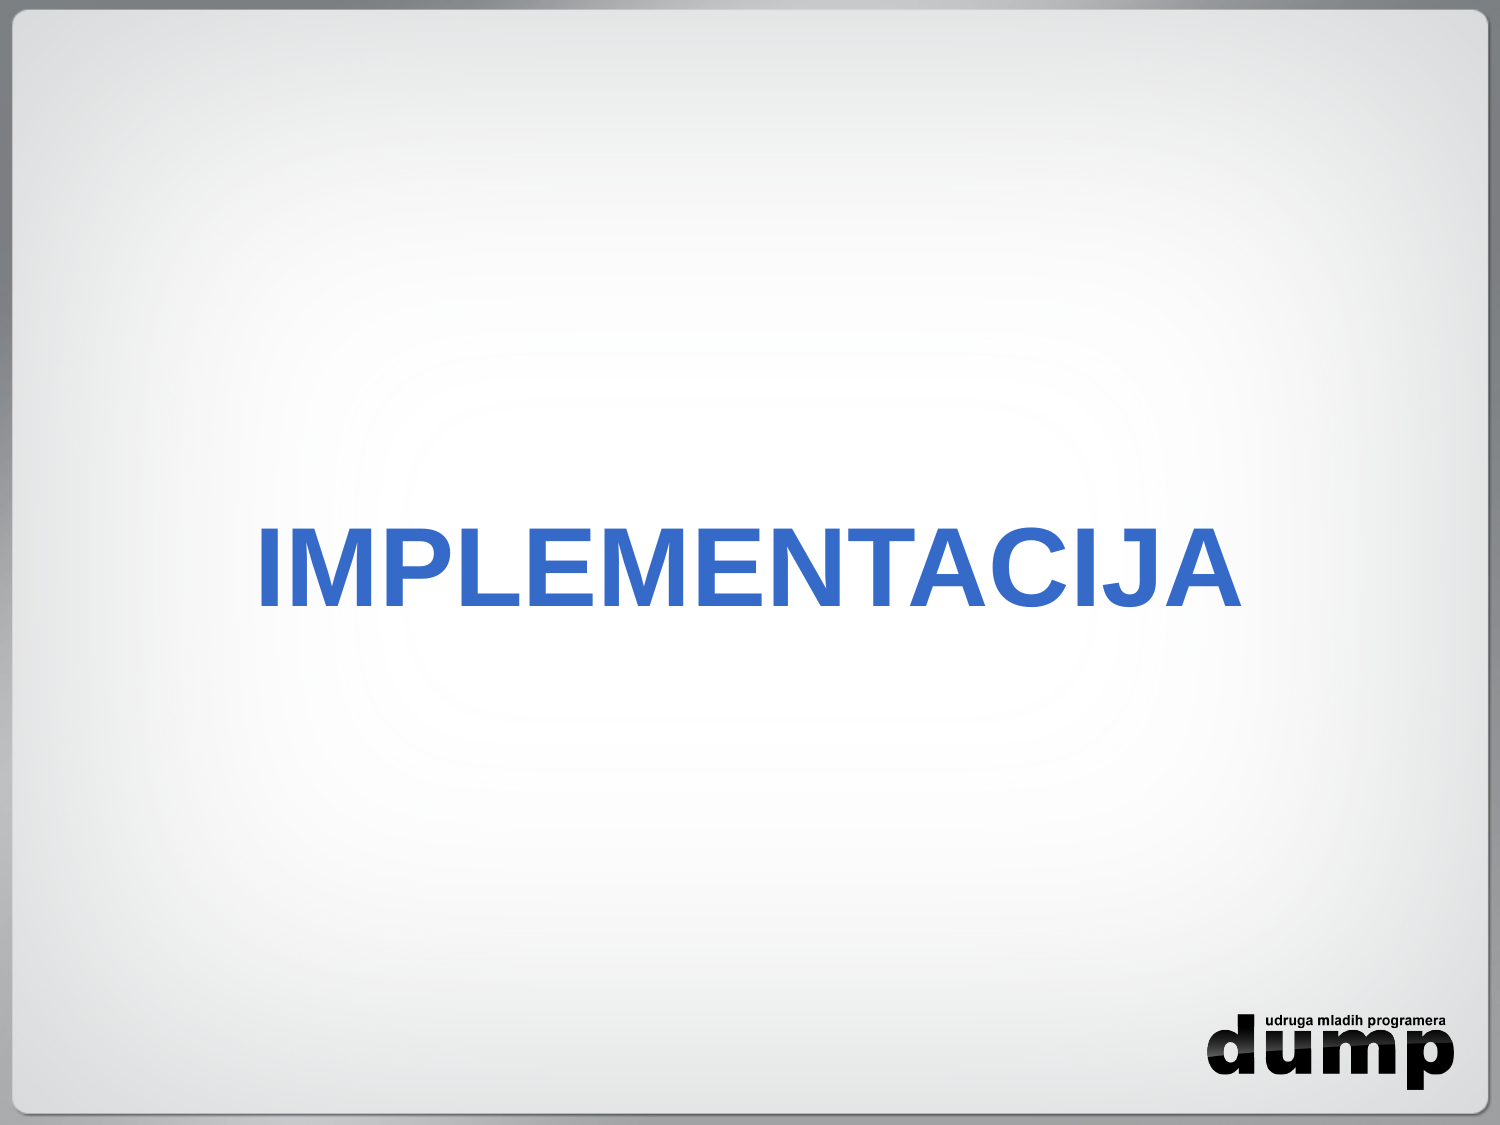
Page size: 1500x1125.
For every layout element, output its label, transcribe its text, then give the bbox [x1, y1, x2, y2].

text_box IMPLEMENTACIJA [239, 486, 1261, 637]
picture [0, 0, 1500, 1125]
